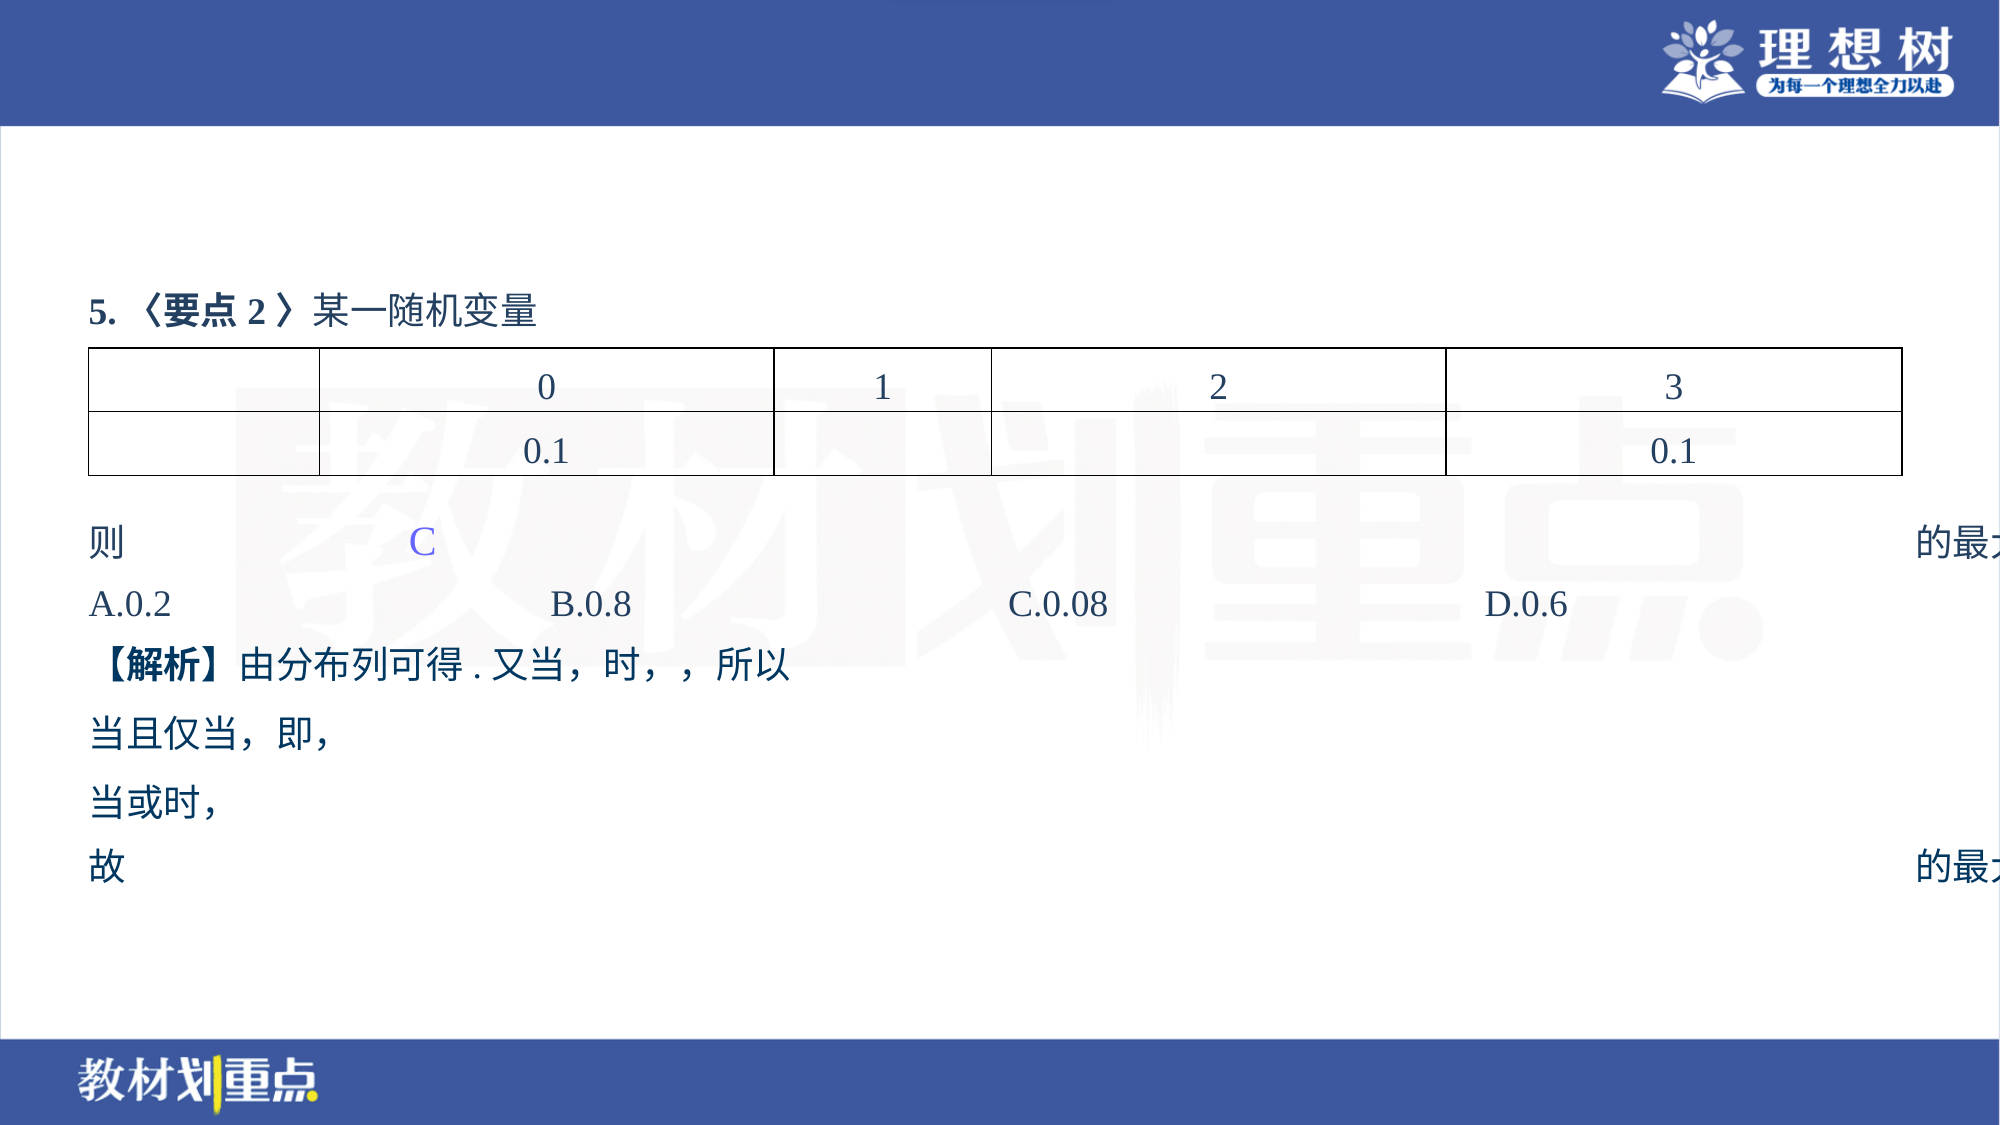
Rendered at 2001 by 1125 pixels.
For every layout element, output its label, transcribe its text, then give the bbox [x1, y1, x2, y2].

text_box A.0.2 B.0.8 C.0.08 D.0.6 [88, 557, 1911, 617]
text_box C [393, 511, 452, 557]
picture [0, 0, 2000, 1125]
